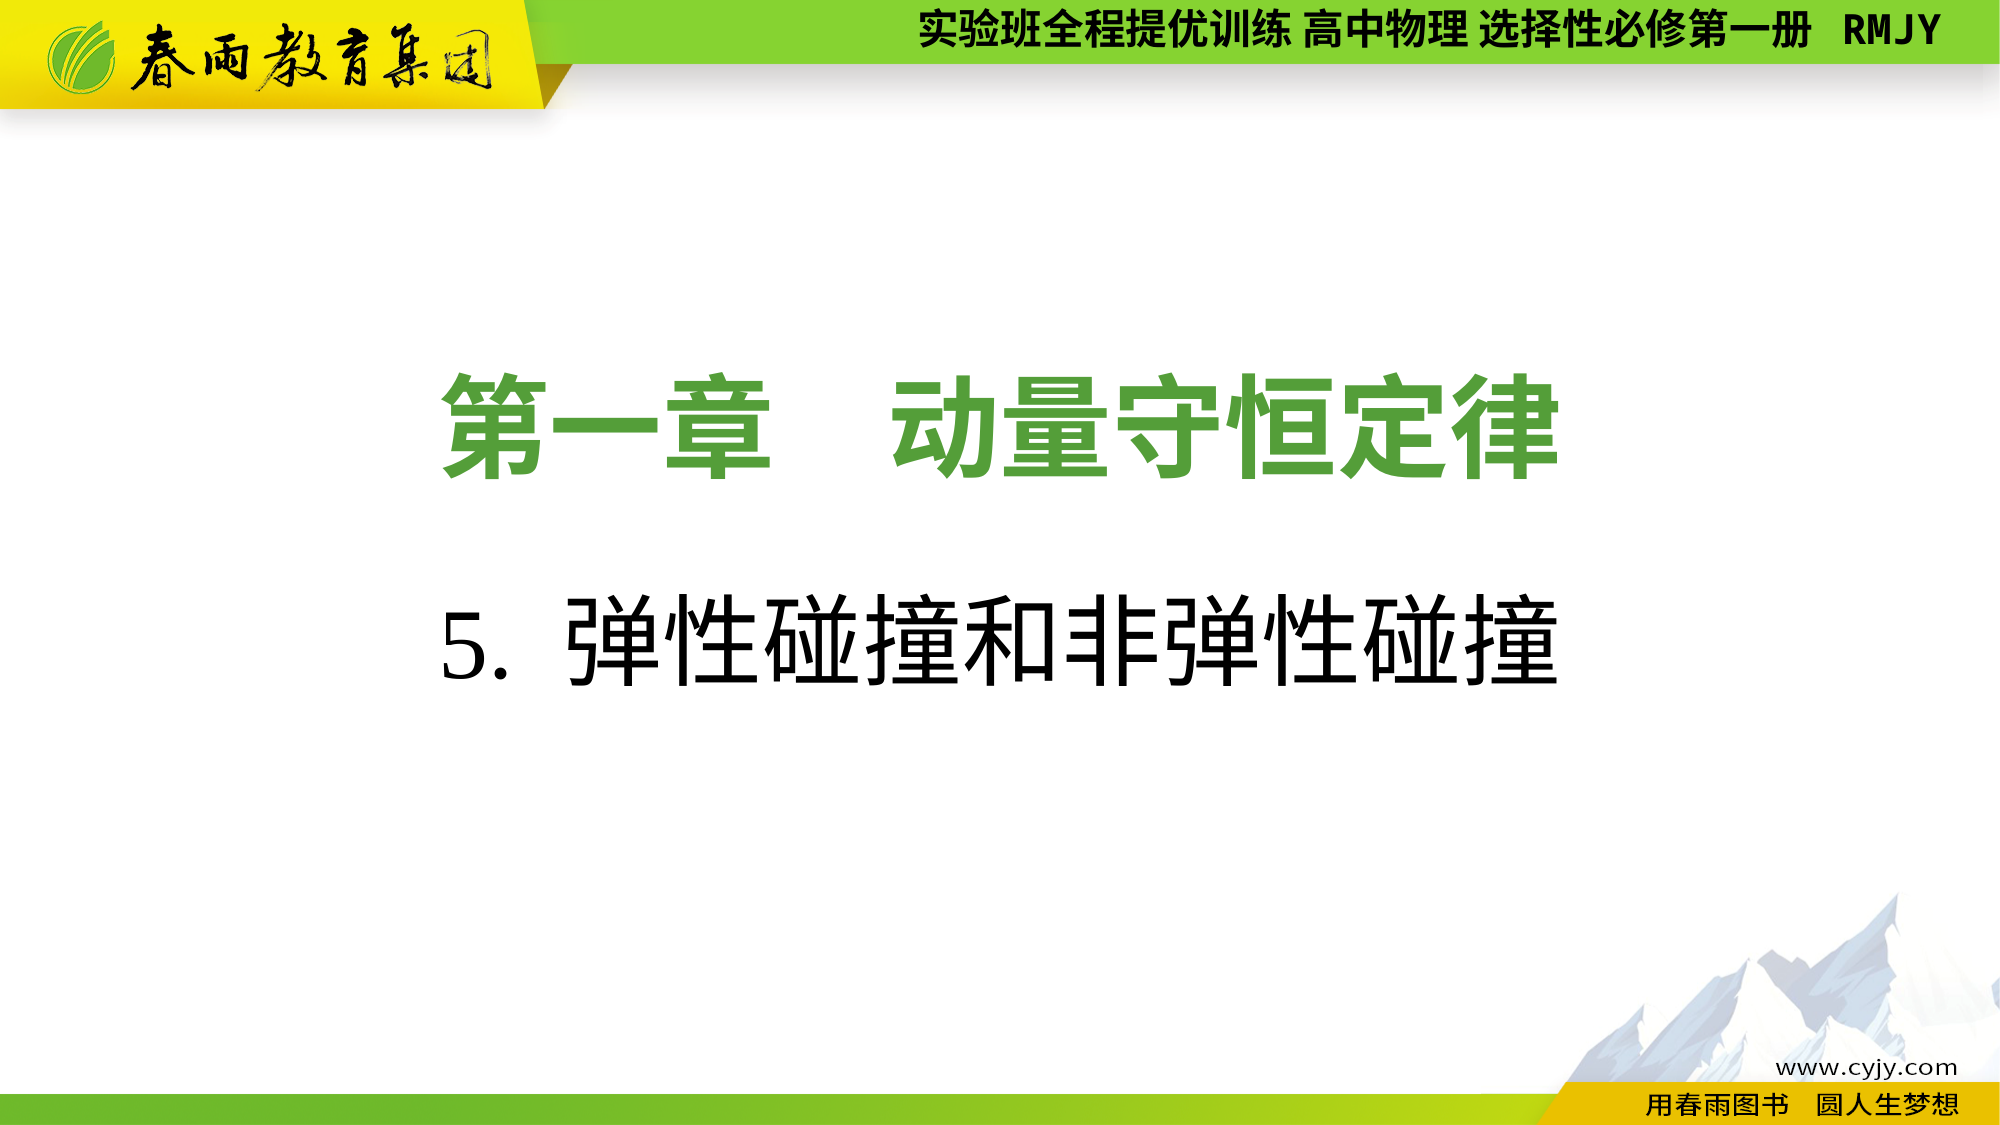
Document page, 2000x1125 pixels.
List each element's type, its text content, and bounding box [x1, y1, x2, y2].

text_box 5. 弹性碰撞和非弹性碰撞 [54, 511, 1946, 706]
picture [0, 0, 2000, 1125]
text_box 第一章 动量守恒定律 [54, 282, 1946, 500]
